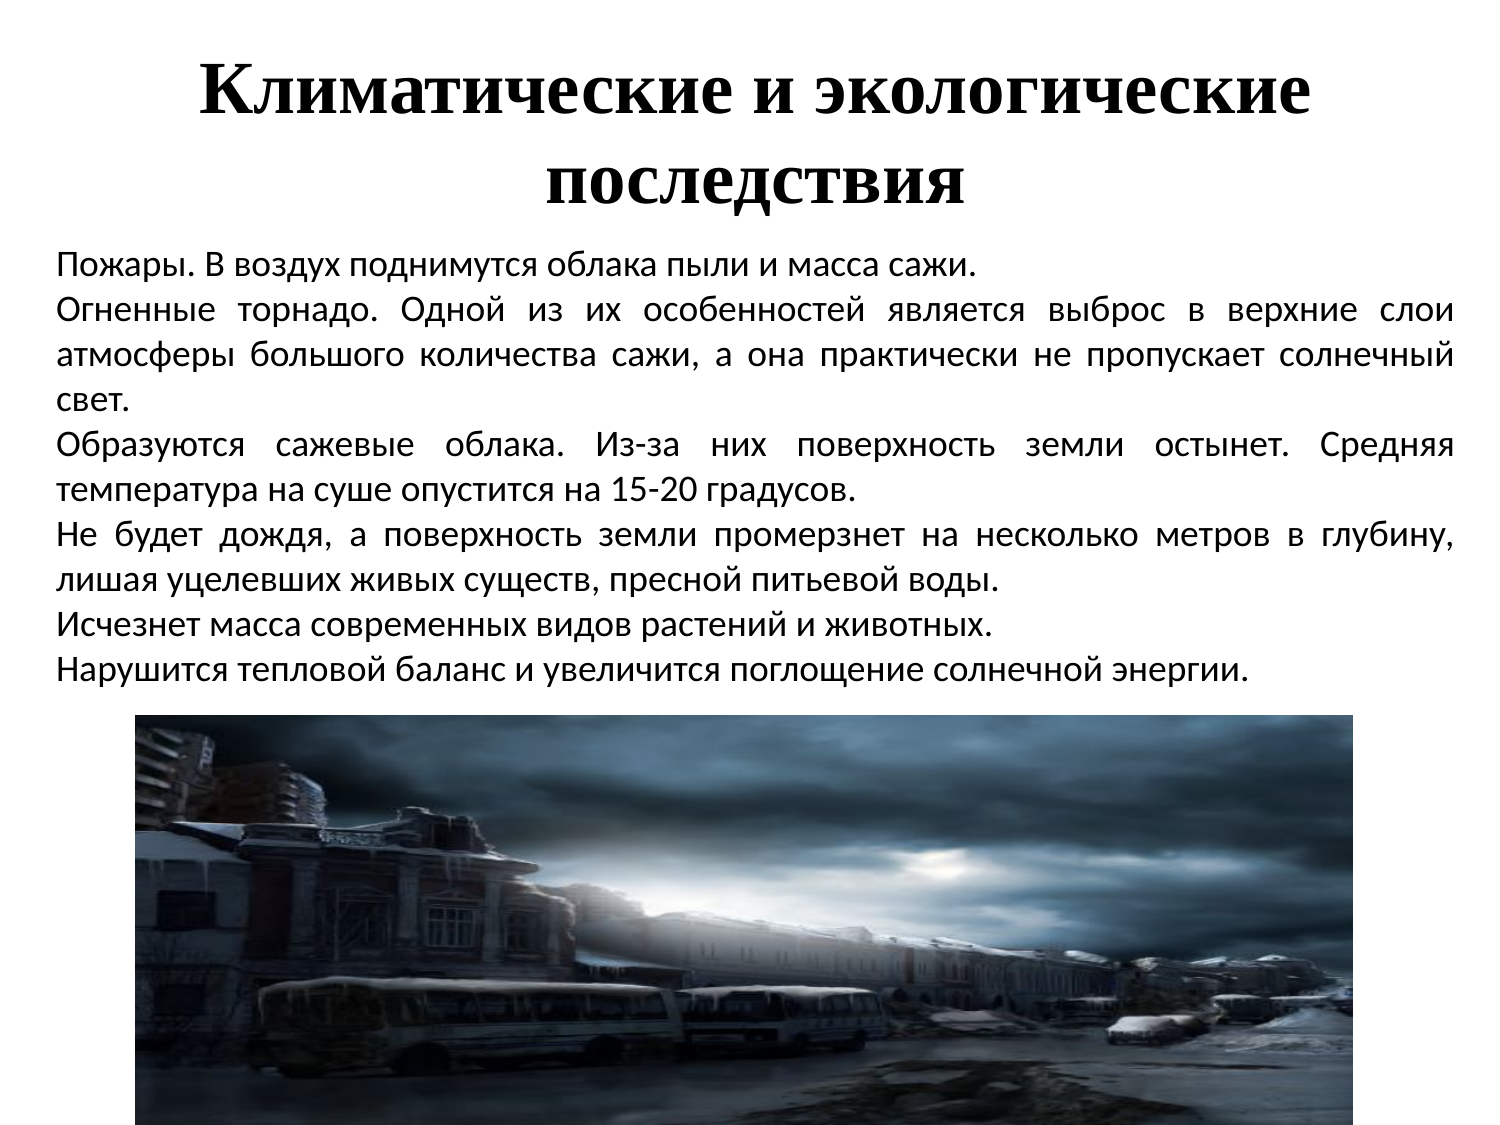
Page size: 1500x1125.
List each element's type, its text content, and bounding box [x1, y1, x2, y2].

picture [135, 715, 1353, 1125]
list Климатические и экологические последствия [76, 30, 1436, 220]
text_box Пожары. В воздух поднимутся облака пыли и масса сажи. Огненные торнадо. Одной из их особенностей является выброс в верхние слои атмосферы большого количества сажи, а она практически не пропускает солнечный свет. Образуются сажевые облака. Из-за них поверхность земли остынет. Средняя температура на суше опустится на 15-20 градусов. Не будет дождя, а поверхность земли промерзнет на несколько метров в глубину, лишая уцелевших живых существ, пресной питьевой воды. Исчезнет масса современных видов растений и животных. Нарушится тепловой баланс и увеличится поглощение солнечной энергии. [41, 231, 1471, 697]
